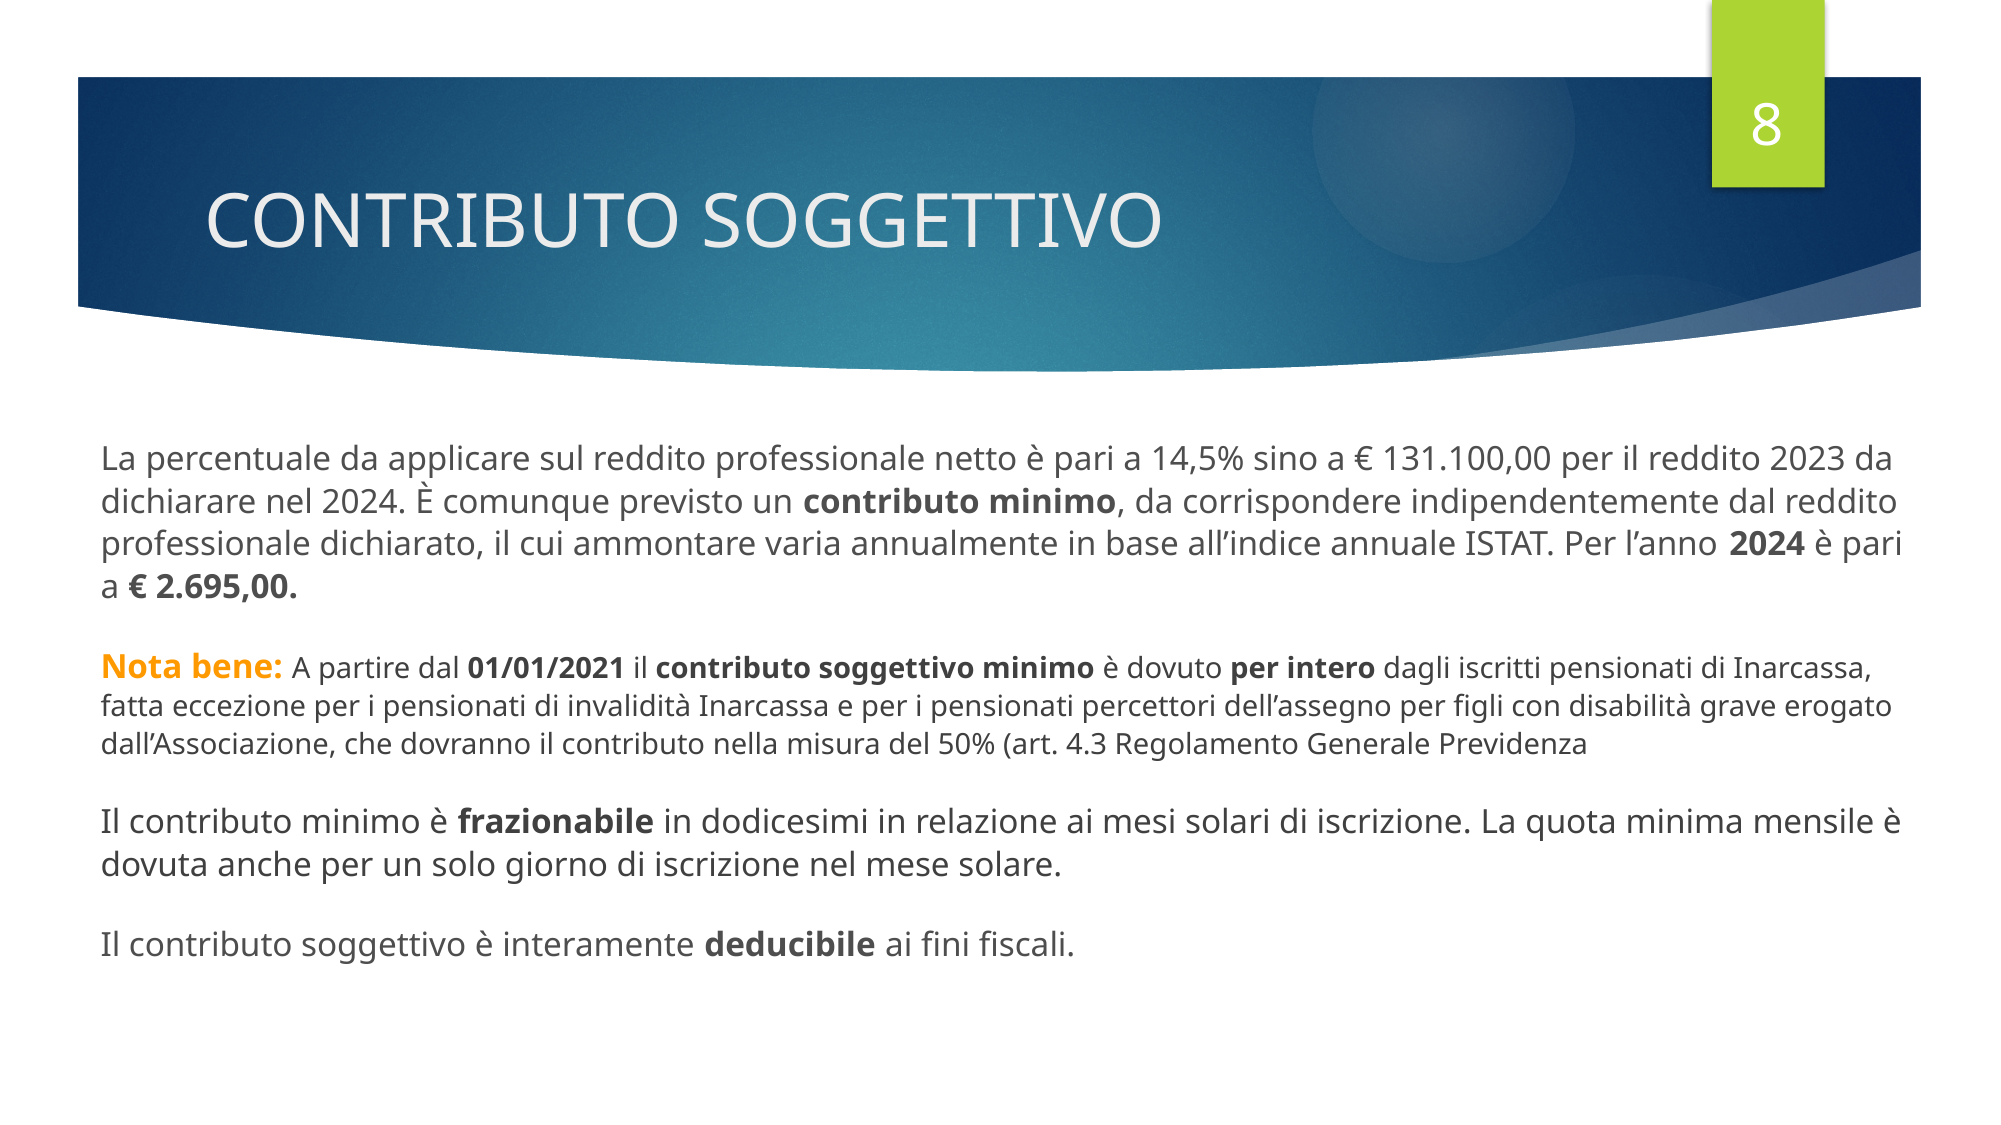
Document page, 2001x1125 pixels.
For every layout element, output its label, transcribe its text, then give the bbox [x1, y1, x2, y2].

slide_number 8 [1698, 48, 1836, 175]
list La percentuale da applicare sul reddito professionale netto è pari a 14,5% sino a € 131.100,00 per il reddito 2023 da dichiarare nel 2024. È comunque previsto un contributo minimo, da corrispondere indipendentemente dal reddito professionale dichiarato, il cui ammontare varia annualmente in base all’indice annuale ISTAT. Per l’anno 2024 è pari a € 2.695,00. Nota bene: A partire dal 01/01/2021 il contributo soggettivo minimo è dovuto per intero dagli iscritti pensionati di Inarcassa, fatta eccezione per i pensionati di invalidità Inarcassa e per i pensionati percettori dell’assegno per figli con disabilità grave erogato dall’Associazione, che dovranno il contributo nella misura del 50% (art. 4.3 Regolamento Generale Previdenza Il contributo minimo è frazionabile in dodicesimi in relazione ai mesi solari di iscrizione. La quota minima mensile è dovuta anche per un solo giorno di iscrizione nel mese solare. Il contributo soggettivo è interamente deducibile ai fini fiscali. [85, 427, 1923, 988]
title CONTRIBUTO SOGGETTIVO [189, 159, 1627, 276]
